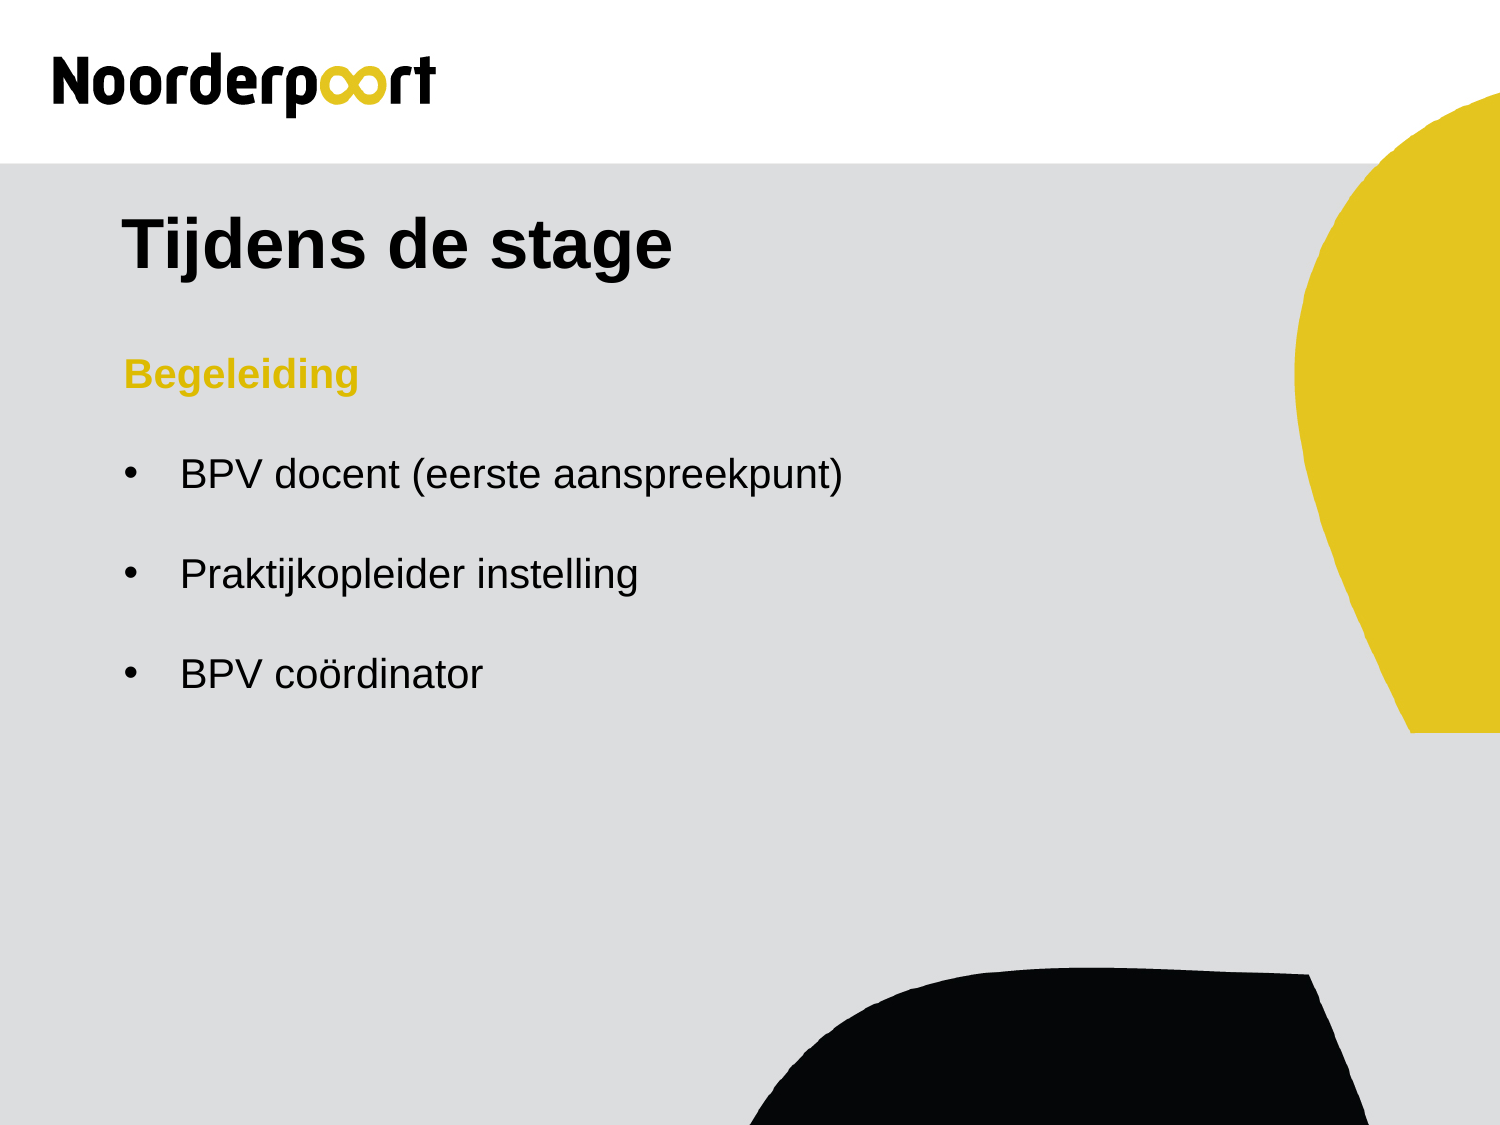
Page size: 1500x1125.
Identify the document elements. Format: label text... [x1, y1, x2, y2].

list Begeleiding BPV docent (eerste aanspreekpunt) Praktijkopleider instelling BPV coördinator [108, 343, 1292, 927]
picture [0, 0, 1500, 1125]
title Tijdens de stage [106, 187, 1290, 294]
